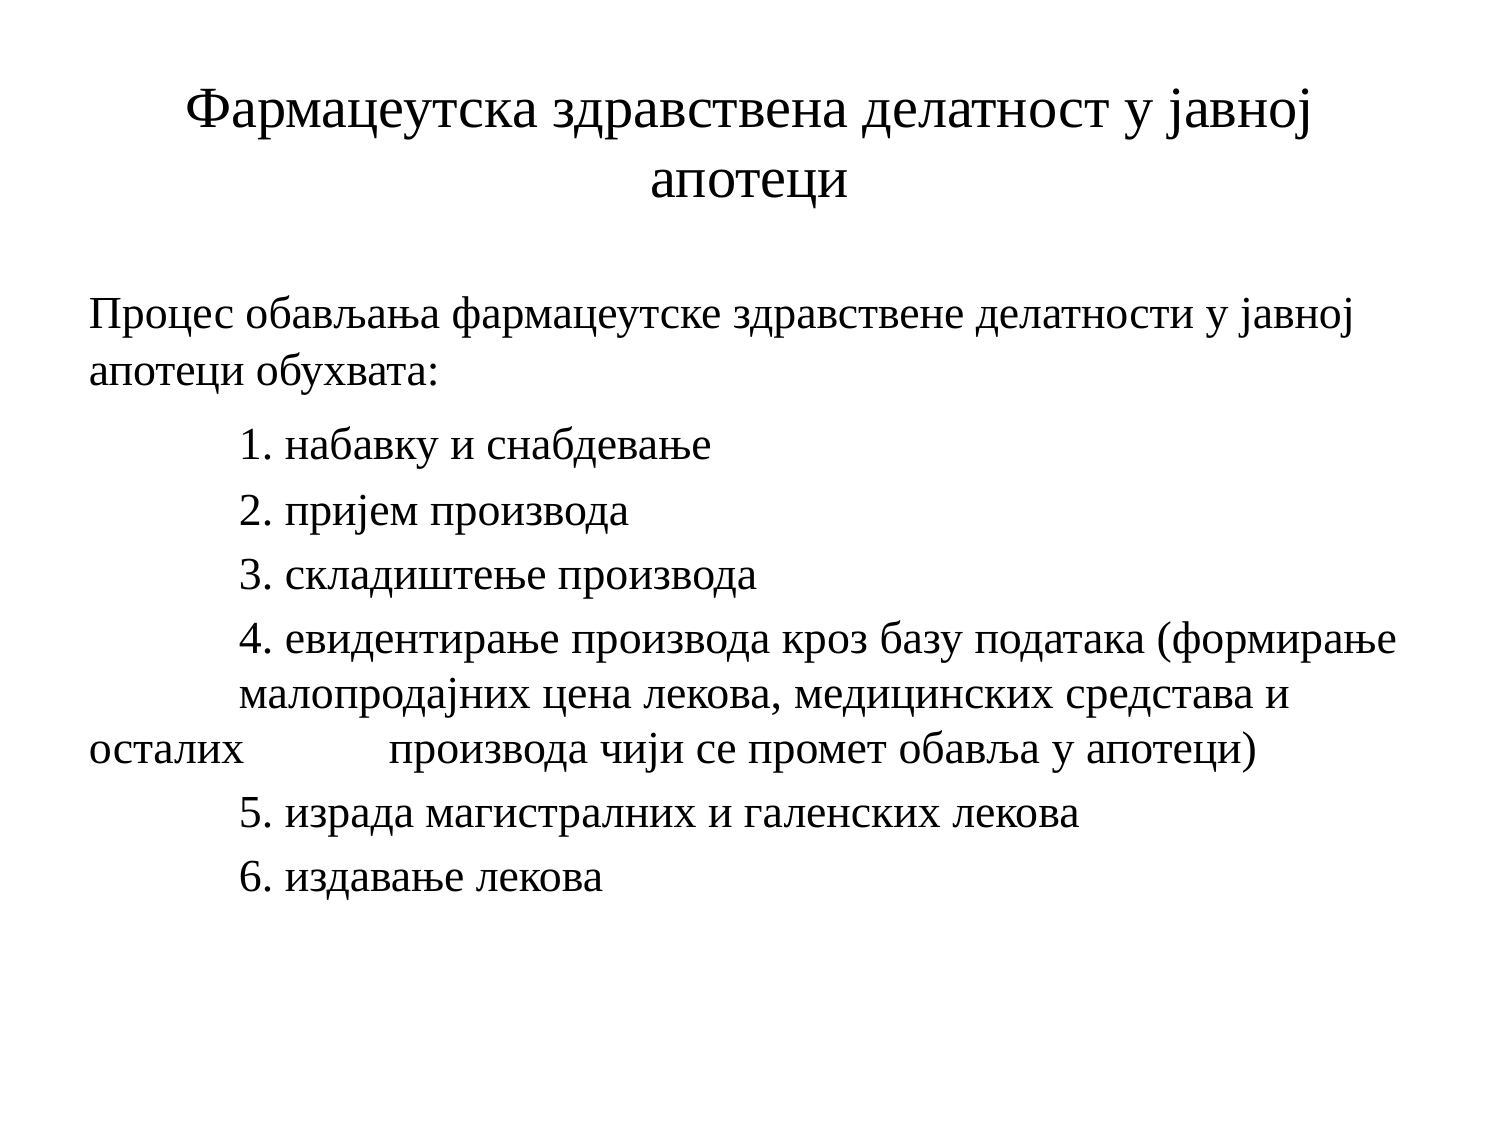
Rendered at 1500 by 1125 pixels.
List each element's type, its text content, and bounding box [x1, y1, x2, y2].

title Фармацеутска здравствена делатност у јавној апотеци [75, 45, 1425, 233]
list Процес обављања фармацеутске здравствене делатности у јавној апотеци обухвата: 1. набавку и снабдевање 2. пријем производа 3. складиштење производа 4. евидентирање производа кроз базу података (формирање малопродајних цена лекова, медицинских средстава и осталих производа чији се промет обавља у апотеци) 5. израда магистралних и галенских лекова 6. издавање лекова [17, 267, 1443, 1064]
